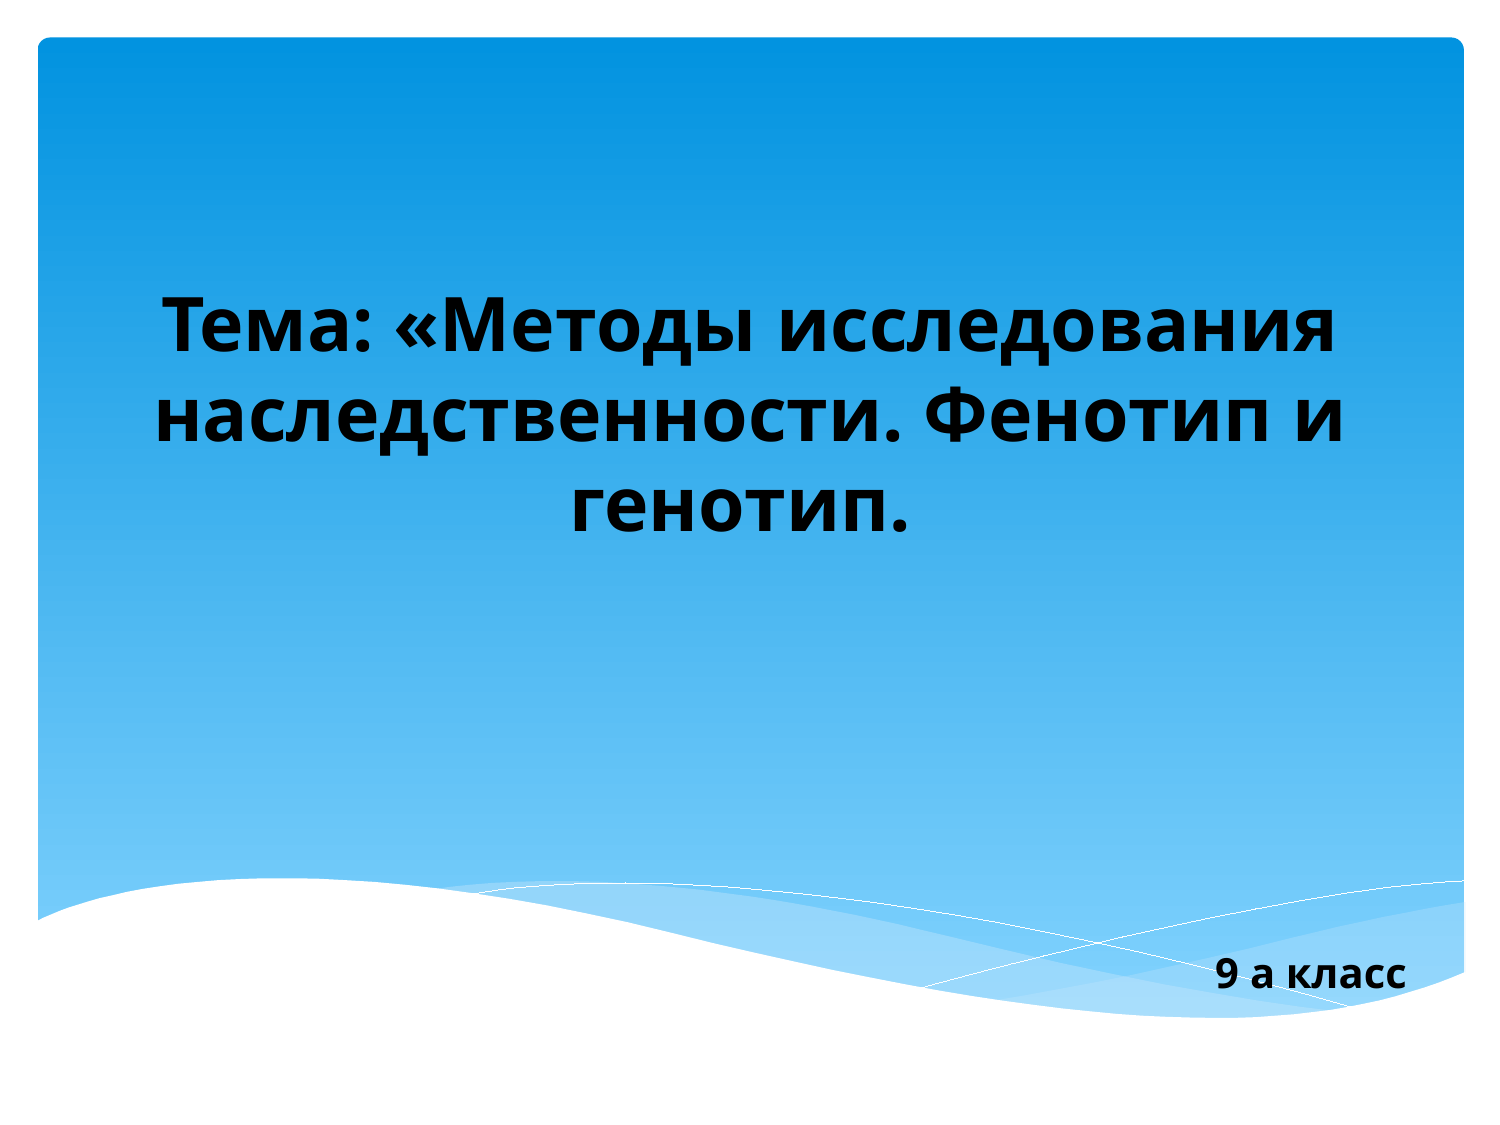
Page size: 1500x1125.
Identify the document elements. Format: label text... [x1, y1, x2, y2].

title Тема: «Методы исследования наследственности. Фенотип и генотип. [112, 262, 1388, 555]
subtitle 9 а класс [371, 822, 1422, 1064]
